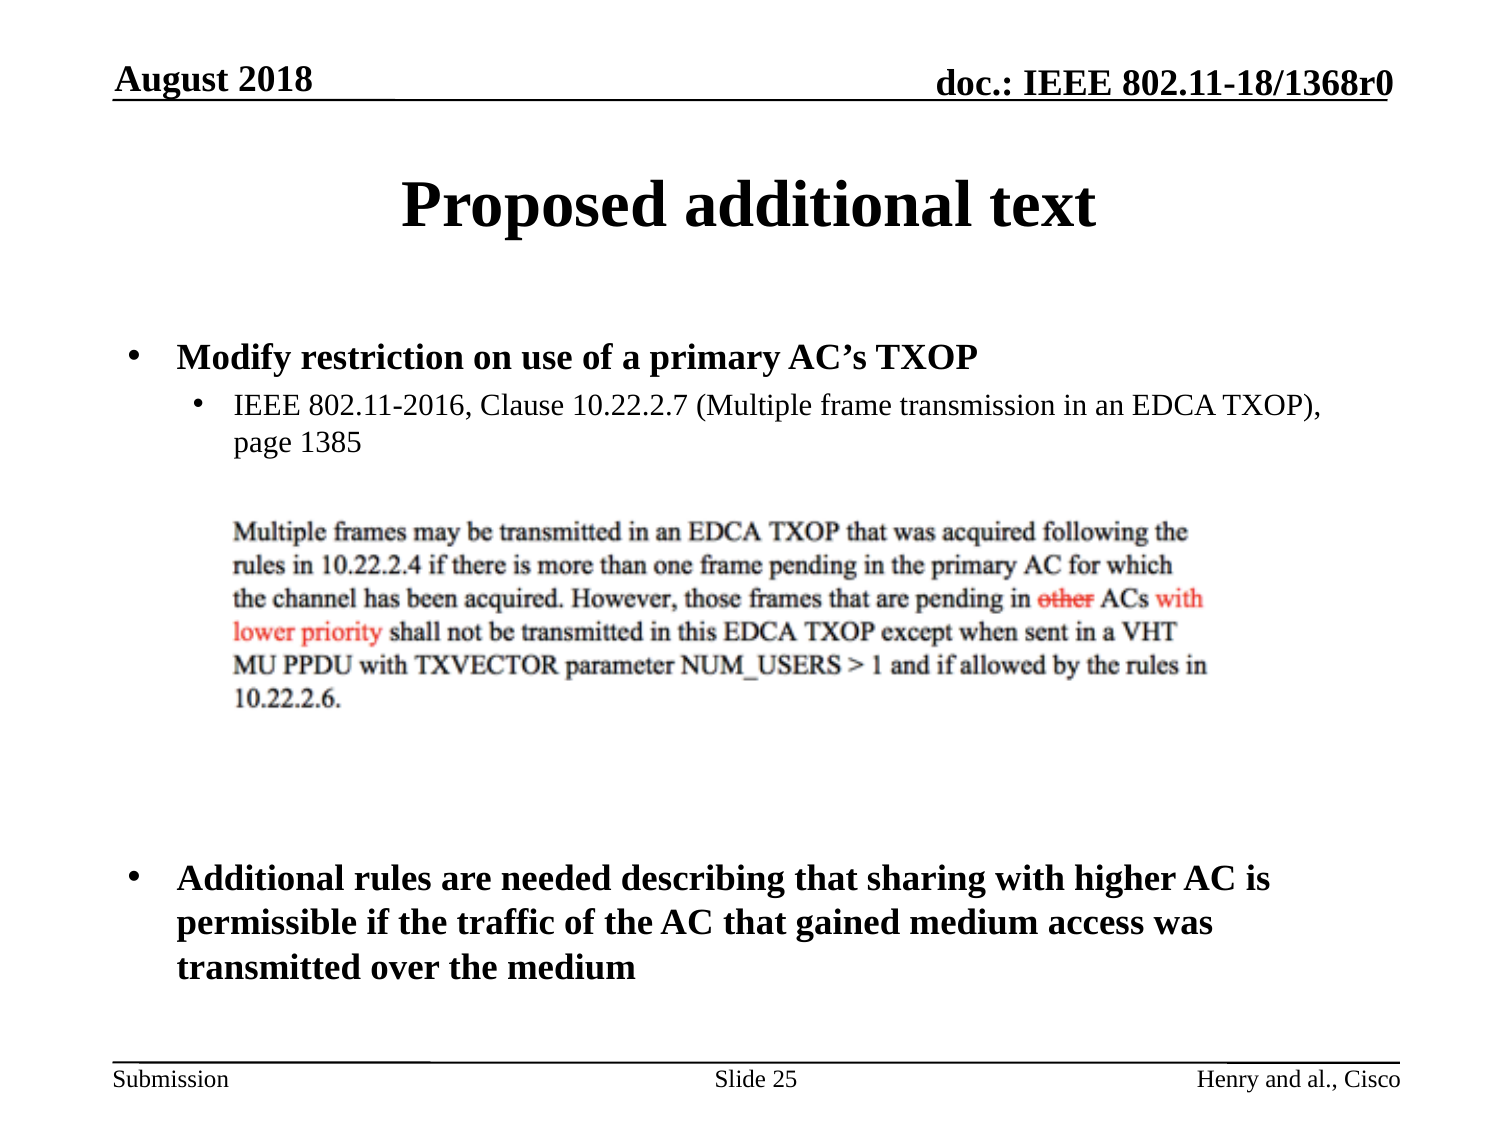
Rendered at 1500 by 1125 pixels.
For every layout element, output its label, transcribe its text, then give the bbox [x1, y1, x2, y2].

list Modify restriction on use of a primary AC’s TXOP IEEE 802.11-2016, Clause 10.22.2.7 (Multiple frame transmission in an EDCA TXOP), page 1385 Additional rules are needed describing that sharing with higher AC is permissible if the traffic of the AC that gained medium access was transmitted over the medium [112, 324, 1388, 1000]
title Proposed additional text [112, 112, 1388, 288]
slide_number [114, 54, 423, 100]
slide_number Slide 25 [712, 1061, 800, 1123]
footer Henry and al., Cisco [878, 1061, 1402, 1093]
picture [206, 503, 1218, 727]
